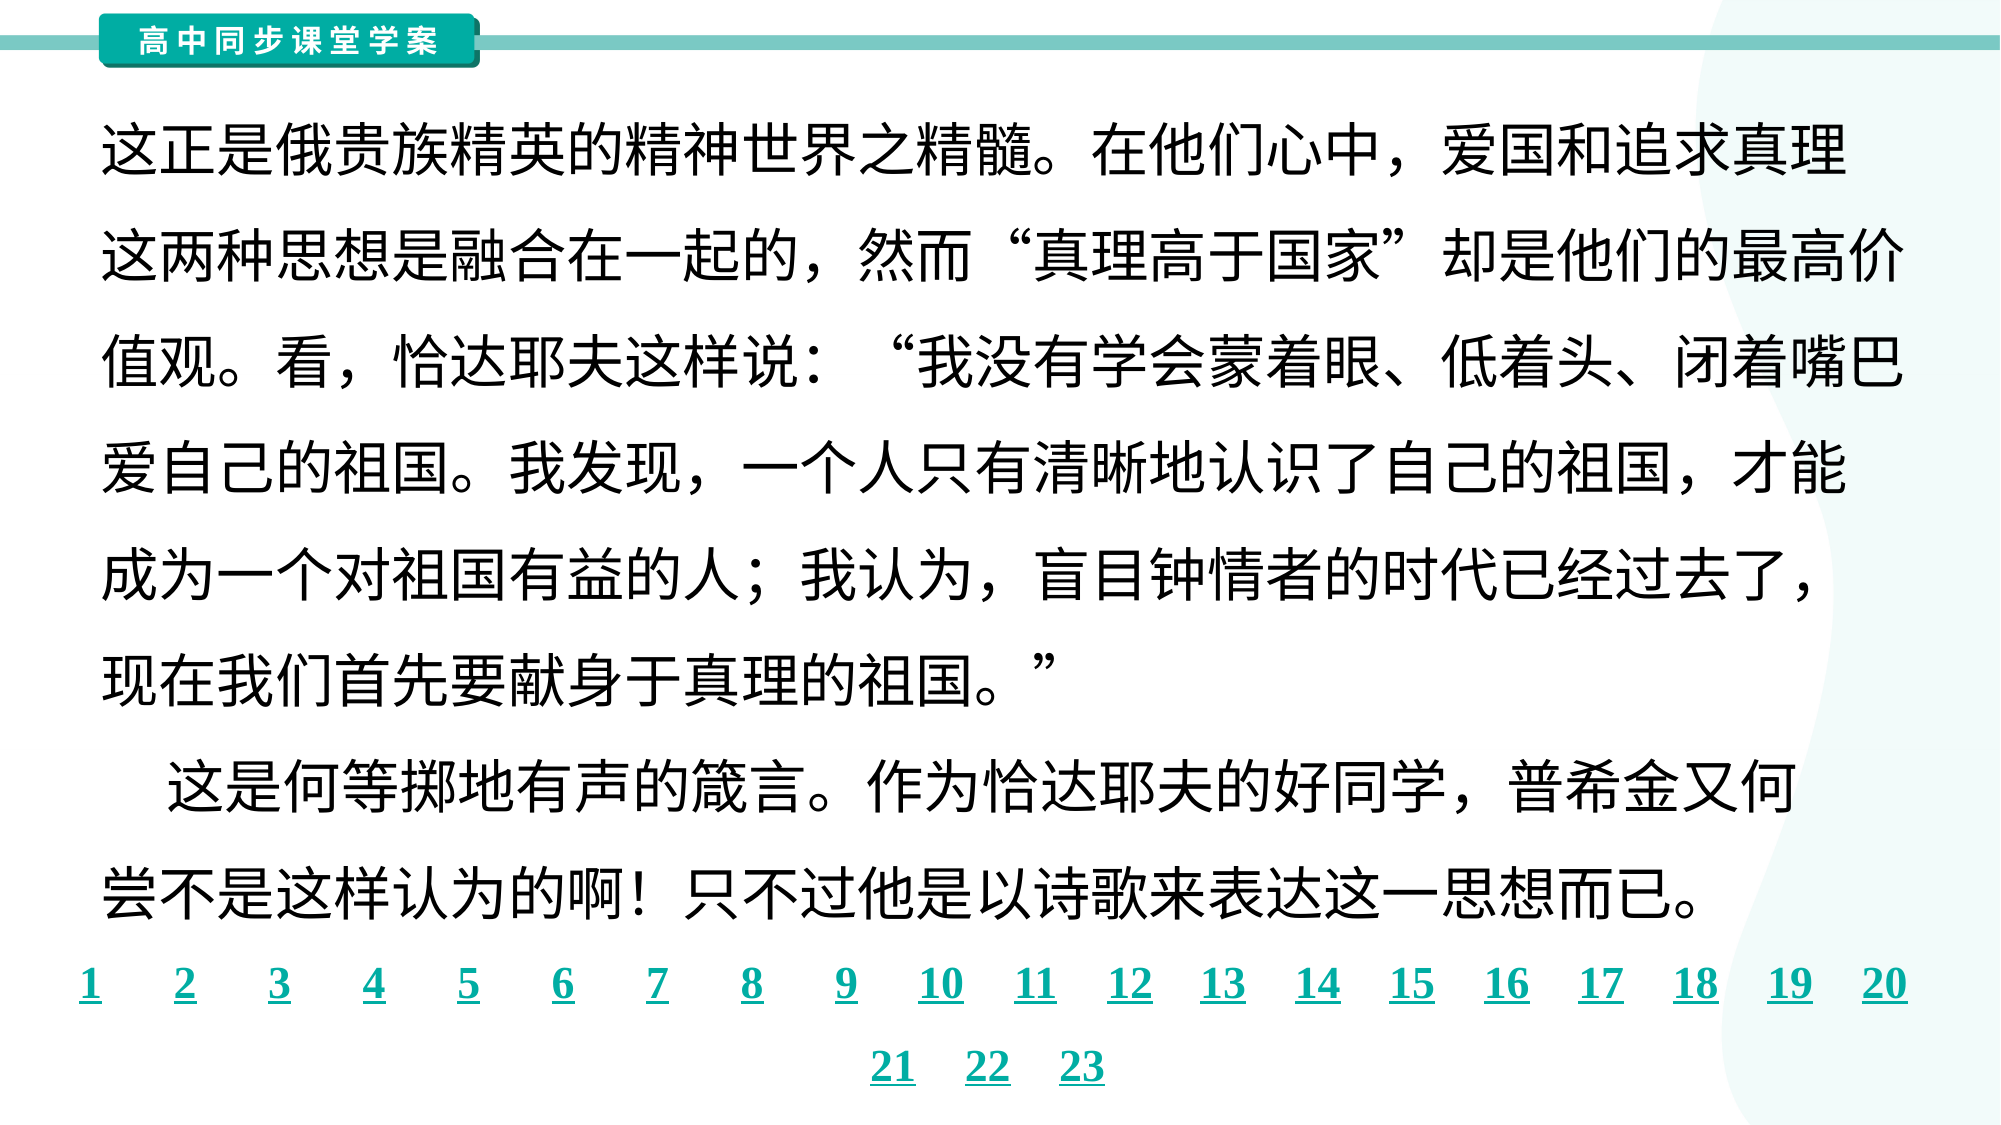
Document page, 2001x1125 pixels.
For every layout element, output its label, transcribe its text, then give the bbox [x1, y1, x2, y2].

text_box 这正是俄贵族精英的精神世界之精髓。在他们心中，爱国和追求真理 这两种思想是融合在一起的，然而“真理高于国家”却是他们的最高价 值观。看，恰达耶夫这样说：“我没有学会蒙着眼、低着头、闭着嘴巴 爱自己的祖国。我发现，一个人只有清晰地认识了自己的祖国，才能 成为一个对祖国有益的人；我认为，盲目钟情者的时代已经过去了， 现在我们首先要献身于真理的祖国。” 这是何等掷地有声的箴言。作为恰达耶夫的好同学，普希金又何 尝不是这样认为的啊！只不过他是以诗歌来表达这一思想而已。 [100, 76, 1899, 927]
picture [0, 0, 2000, 1125]
